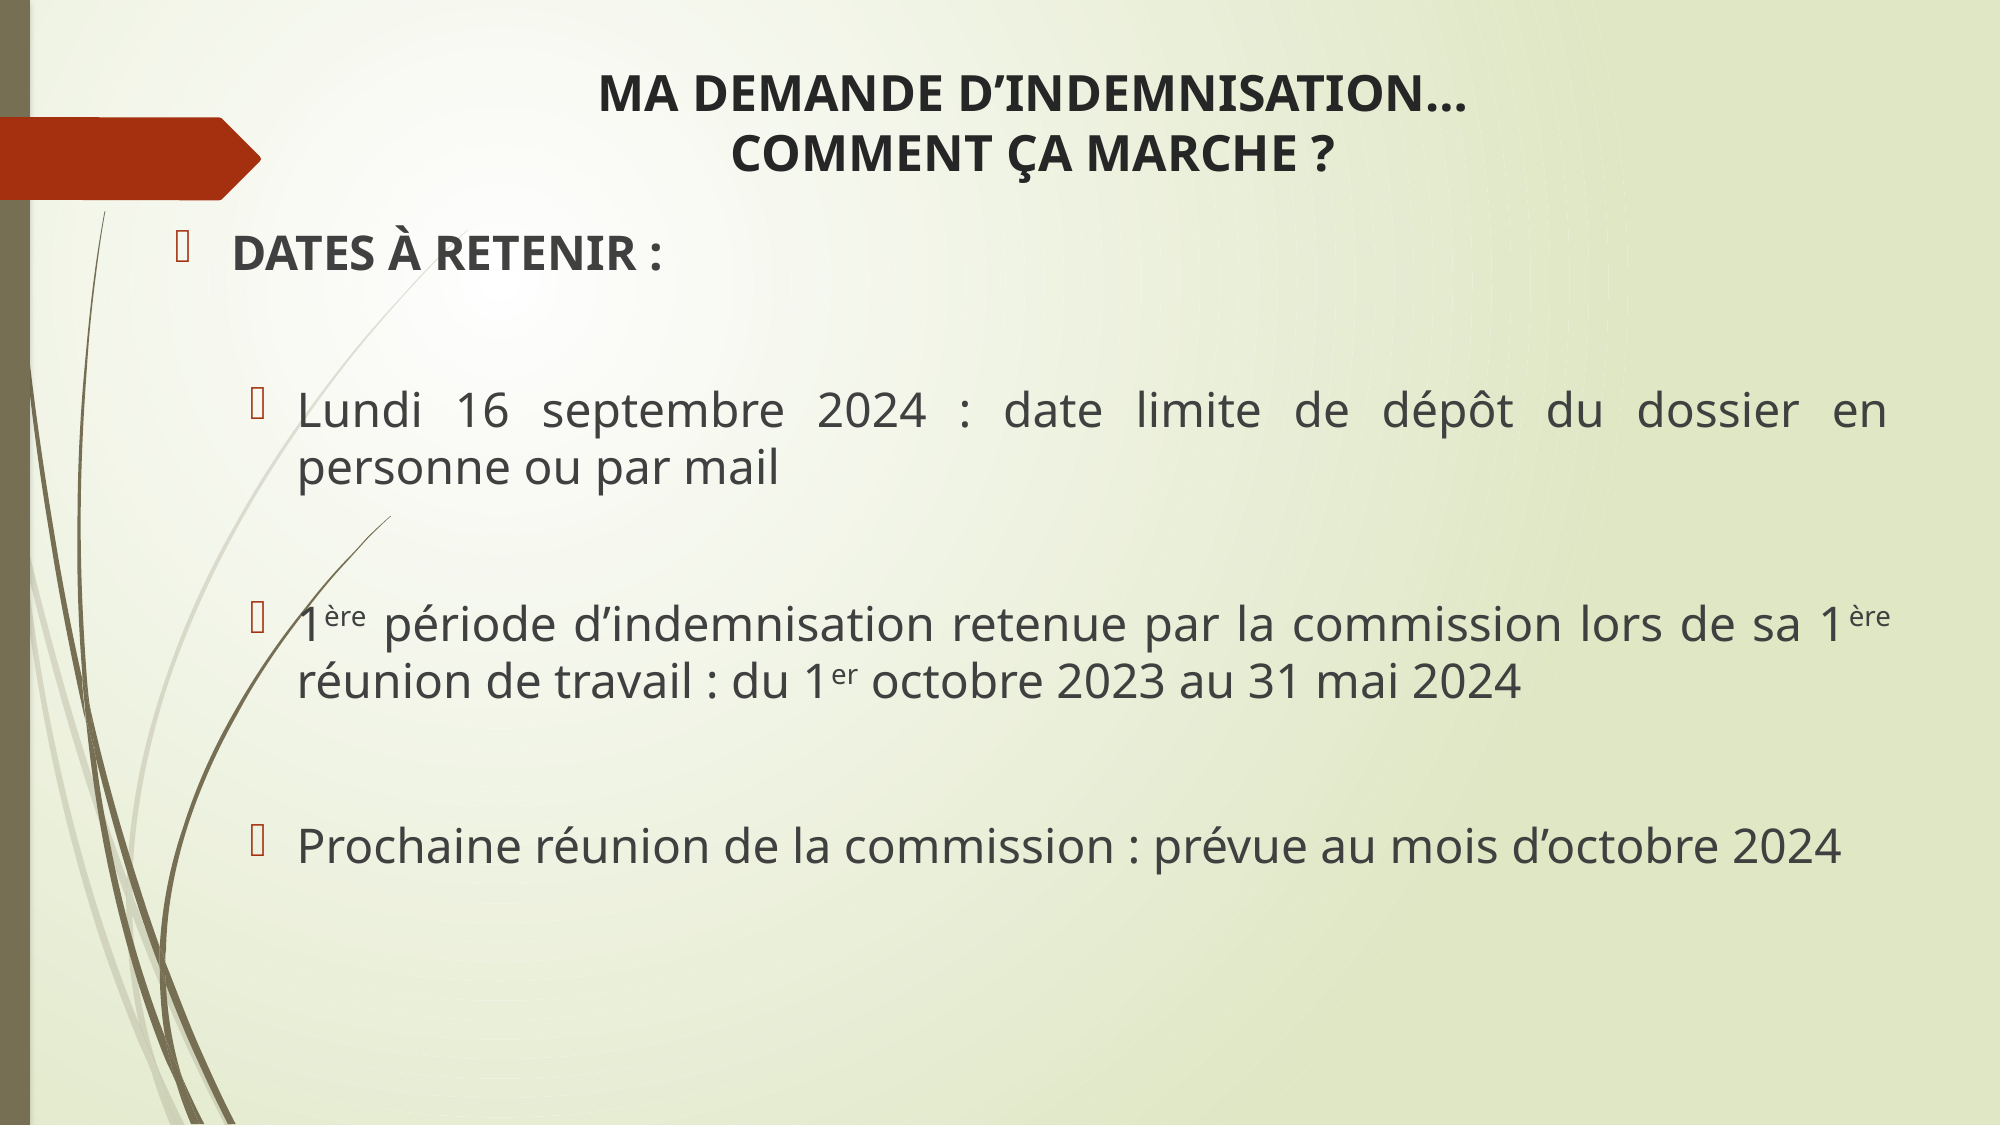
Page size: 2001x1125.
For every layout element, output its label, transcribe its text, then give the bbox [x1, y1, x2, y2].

list DATES À RETENIR : Lundi 16 septembre 2024 : date limite de dépôt du dossier en personne ou par mail 1ère période d’indemnisation retenue par la commission lors de sa 1ère réunion de travail : du 1er octobre 2023 au 31 mai 2024 Prochaine réunion de la commission : prévue au mois d’octobre 2024 [159, 215, 1907, 1042]
title MA DEMANDE D’INDEMNISATION… COMMENT ÇA MARCHE ? [302, 53, 1764, 215]
